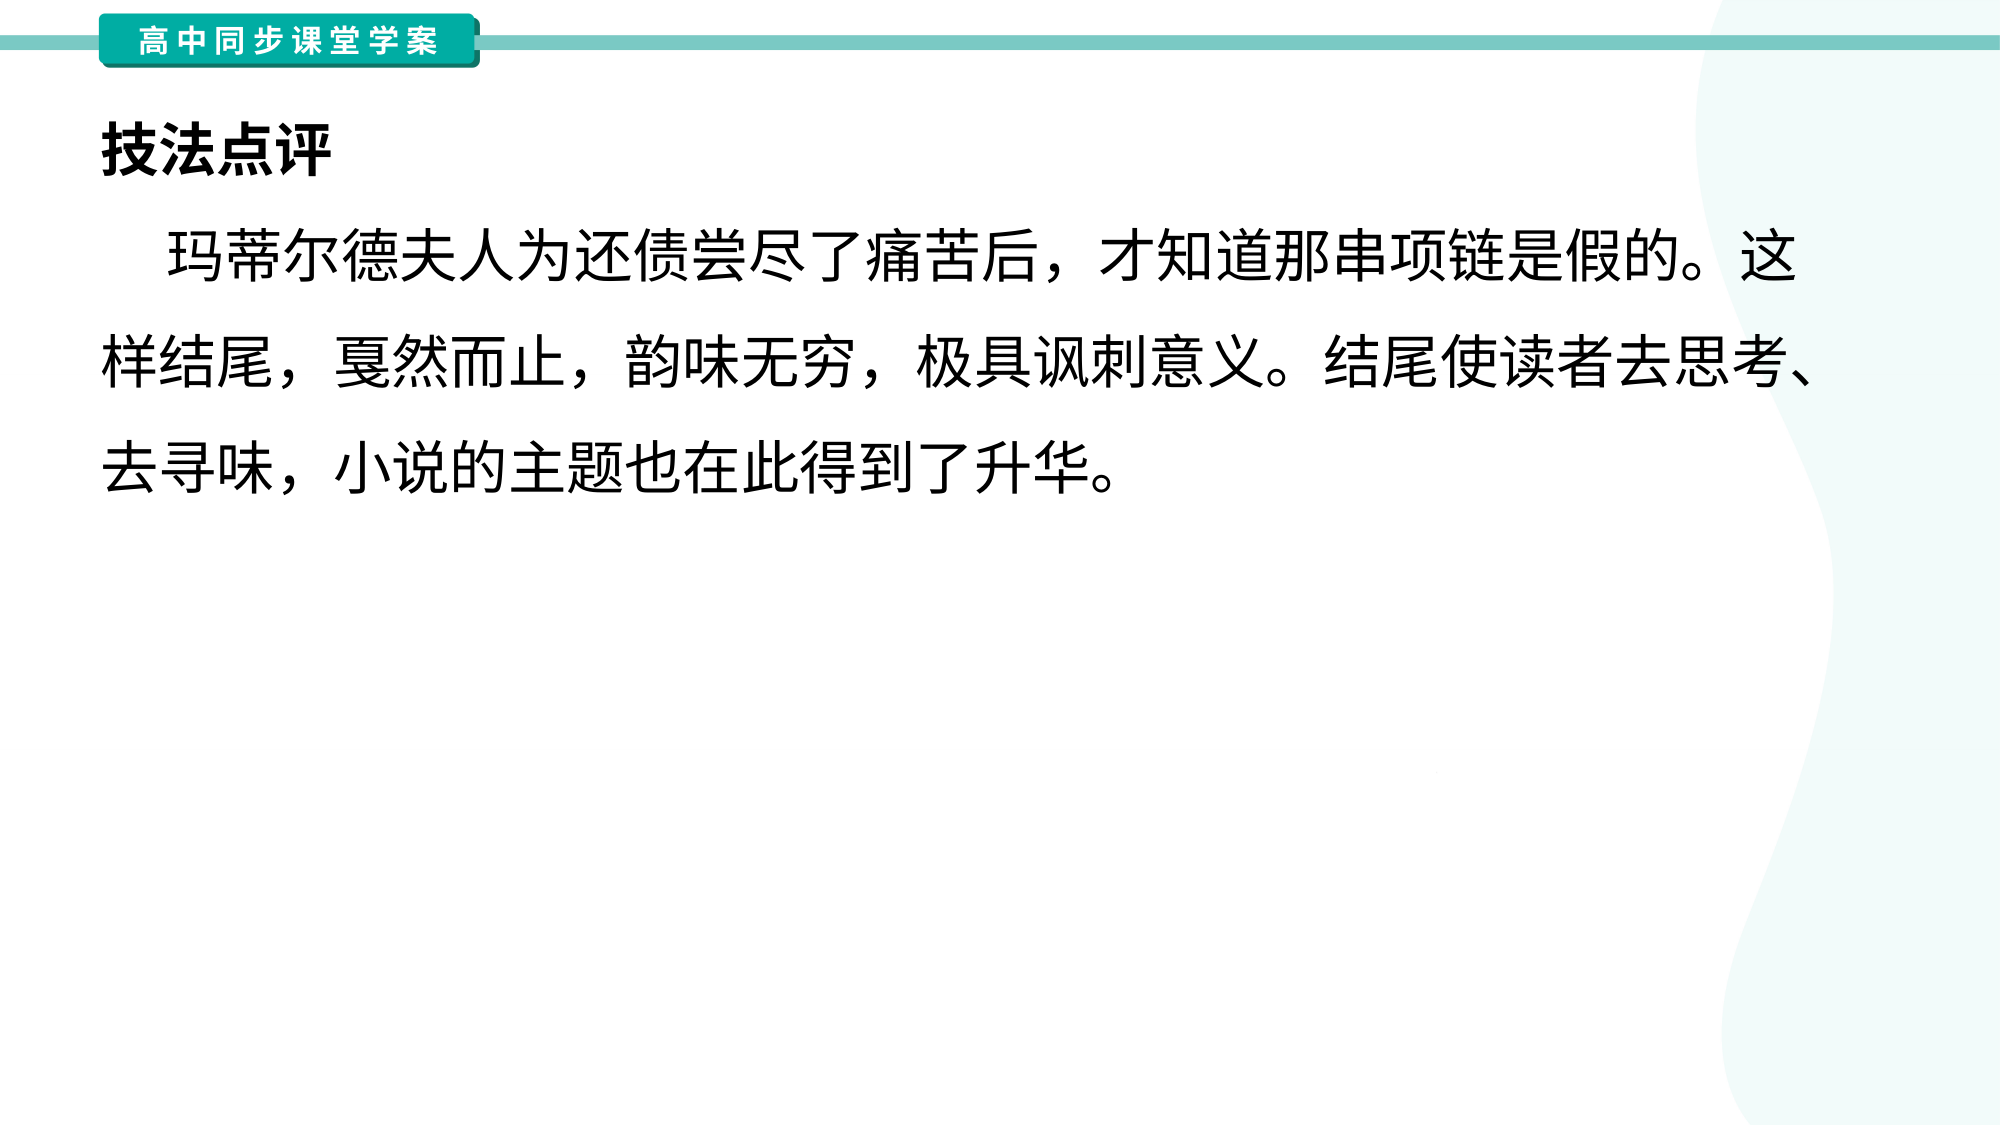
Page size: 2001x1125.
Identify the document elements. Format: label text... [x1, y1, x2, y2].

picture [0, 0, 2000, 1125]
text_box 技法点评 玛蒂尔德夫人为还债尝尽了痛苦后，才知道那串项链是假的。这 样结尾，戛然而止，韵味无穷，极具讽刺意义。结尾使读者去思考、 去寻味，小说的主题也在此得到了升华。 [100, 76, 1899, 502]
